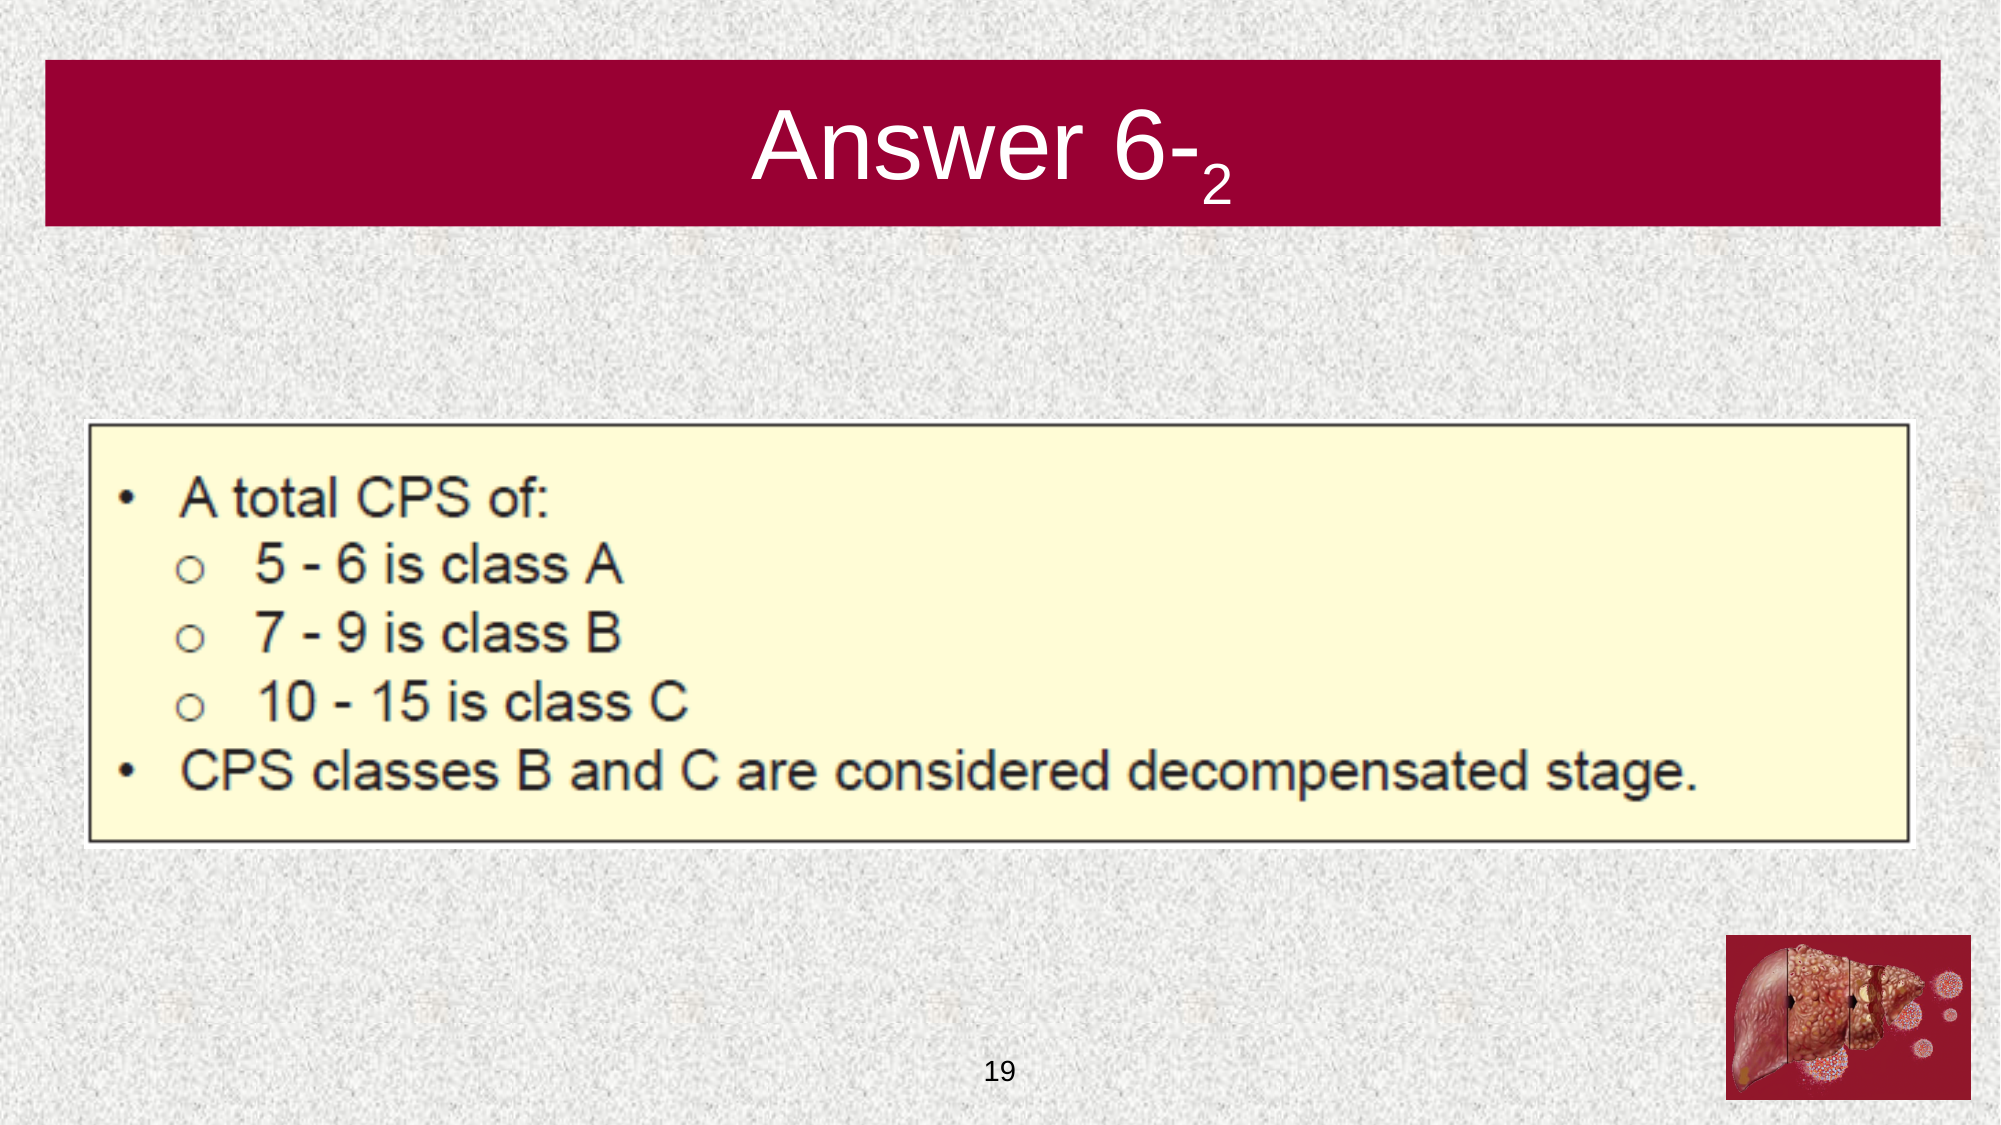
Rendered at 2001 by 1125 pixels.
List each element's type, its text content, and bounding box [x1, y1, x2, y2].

title Answer 6-2 [45, 59, 1941, 227]
picture [0, 0, 2001, 1125]
slide_number 19 [774, 1039, 1225, 1100]
